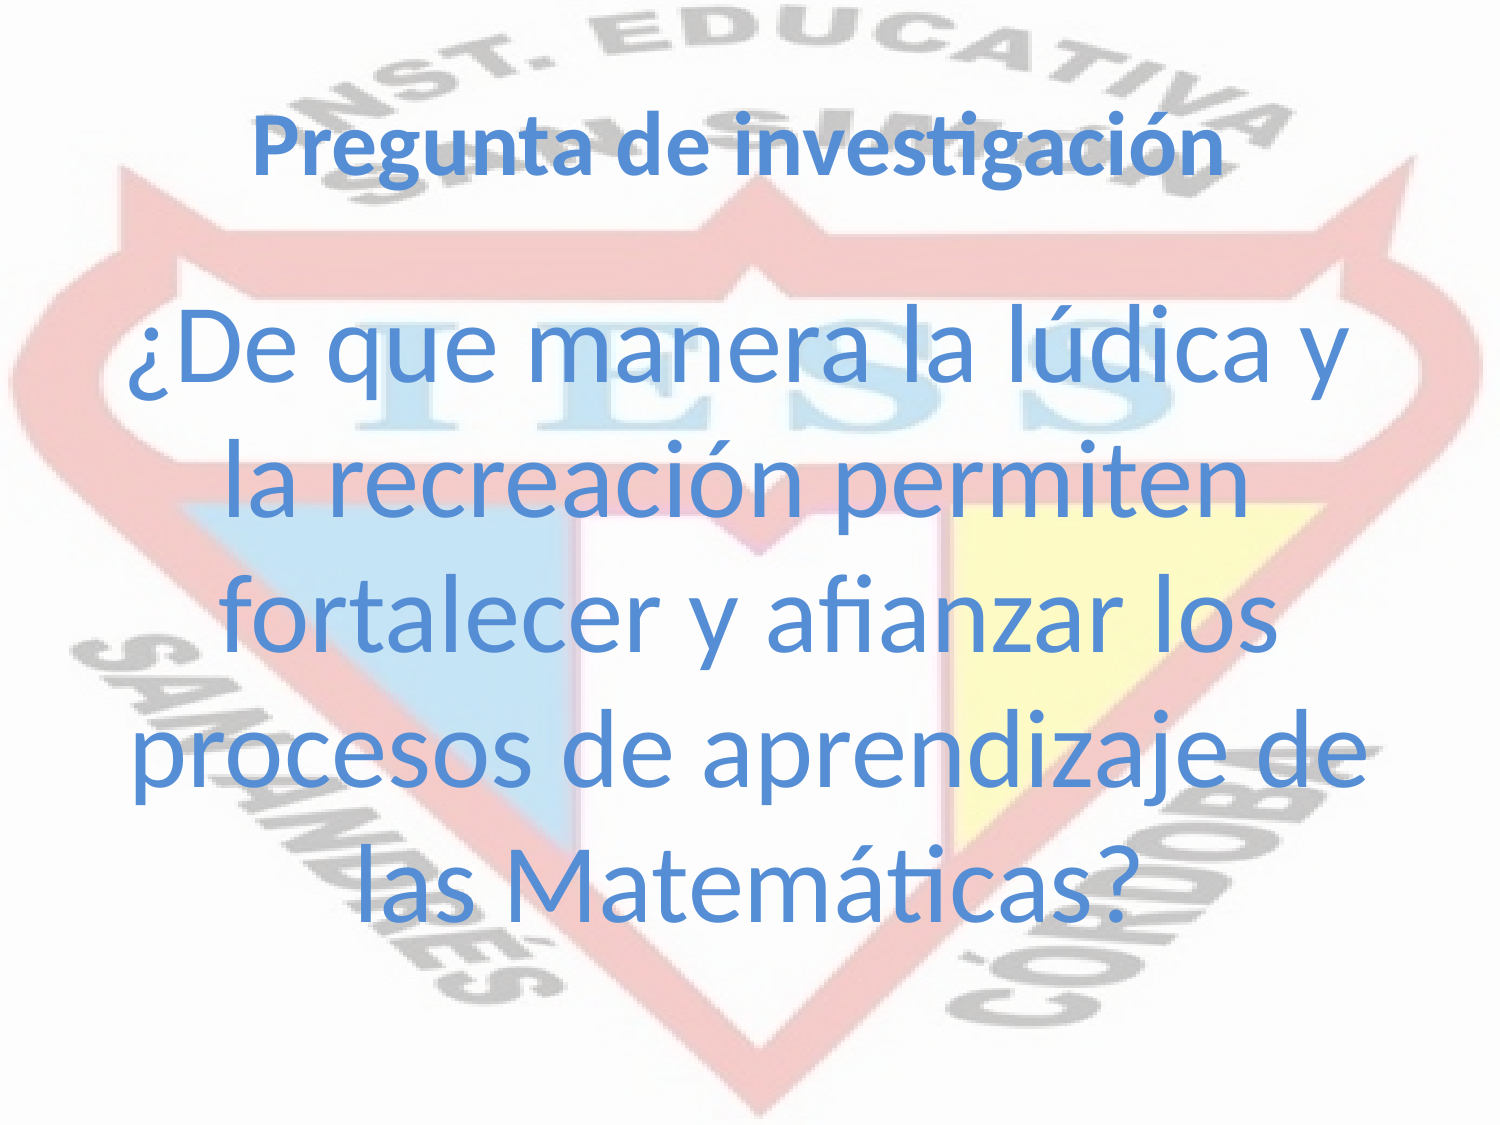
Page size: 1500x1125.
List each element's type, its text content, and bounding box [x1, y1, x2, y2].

title Pregunta de investigación [75, 45, 1425, 233]
list ¿De que manera la lúdica y la recreación permiten fortalecer y afianzar los procesos de aprendizaje de las Matemáticas? [75, 262, 1425, 1005]
